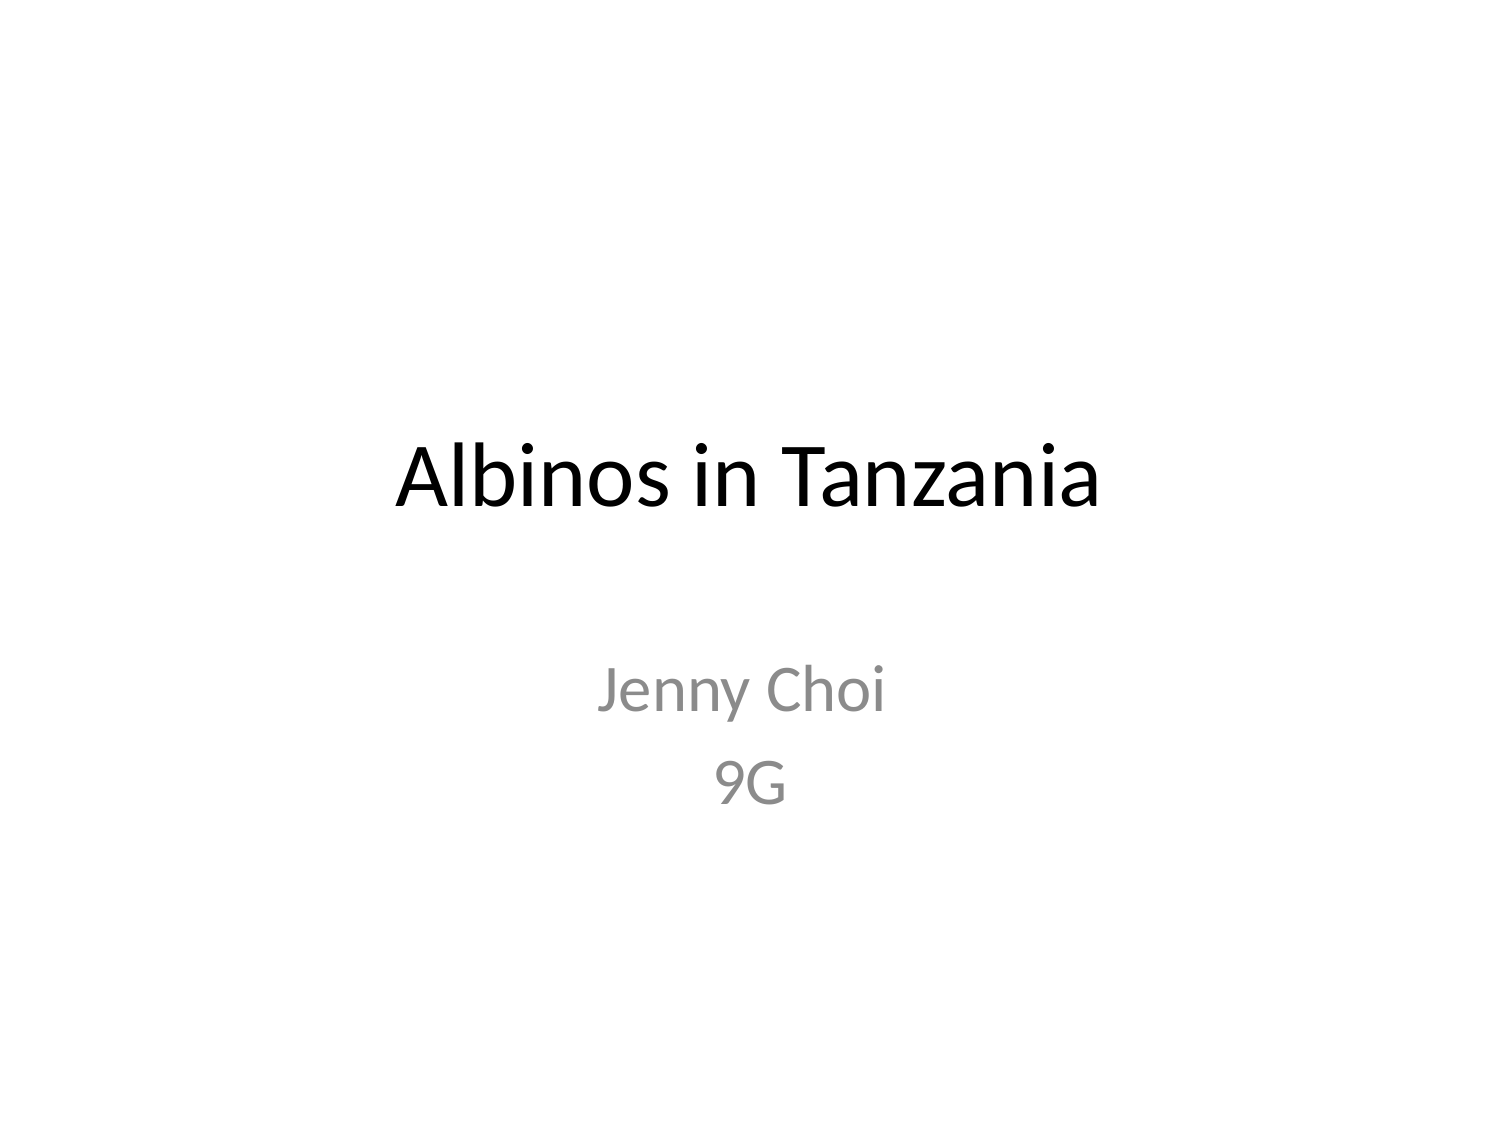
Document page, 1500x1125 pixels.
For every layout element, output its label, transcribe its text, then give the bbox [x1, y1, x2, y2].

title Albinos in Tanzania [112, 349, 1388, 591]
subtitle Jenny Choi 9G [225, 637, 1275, 925]
